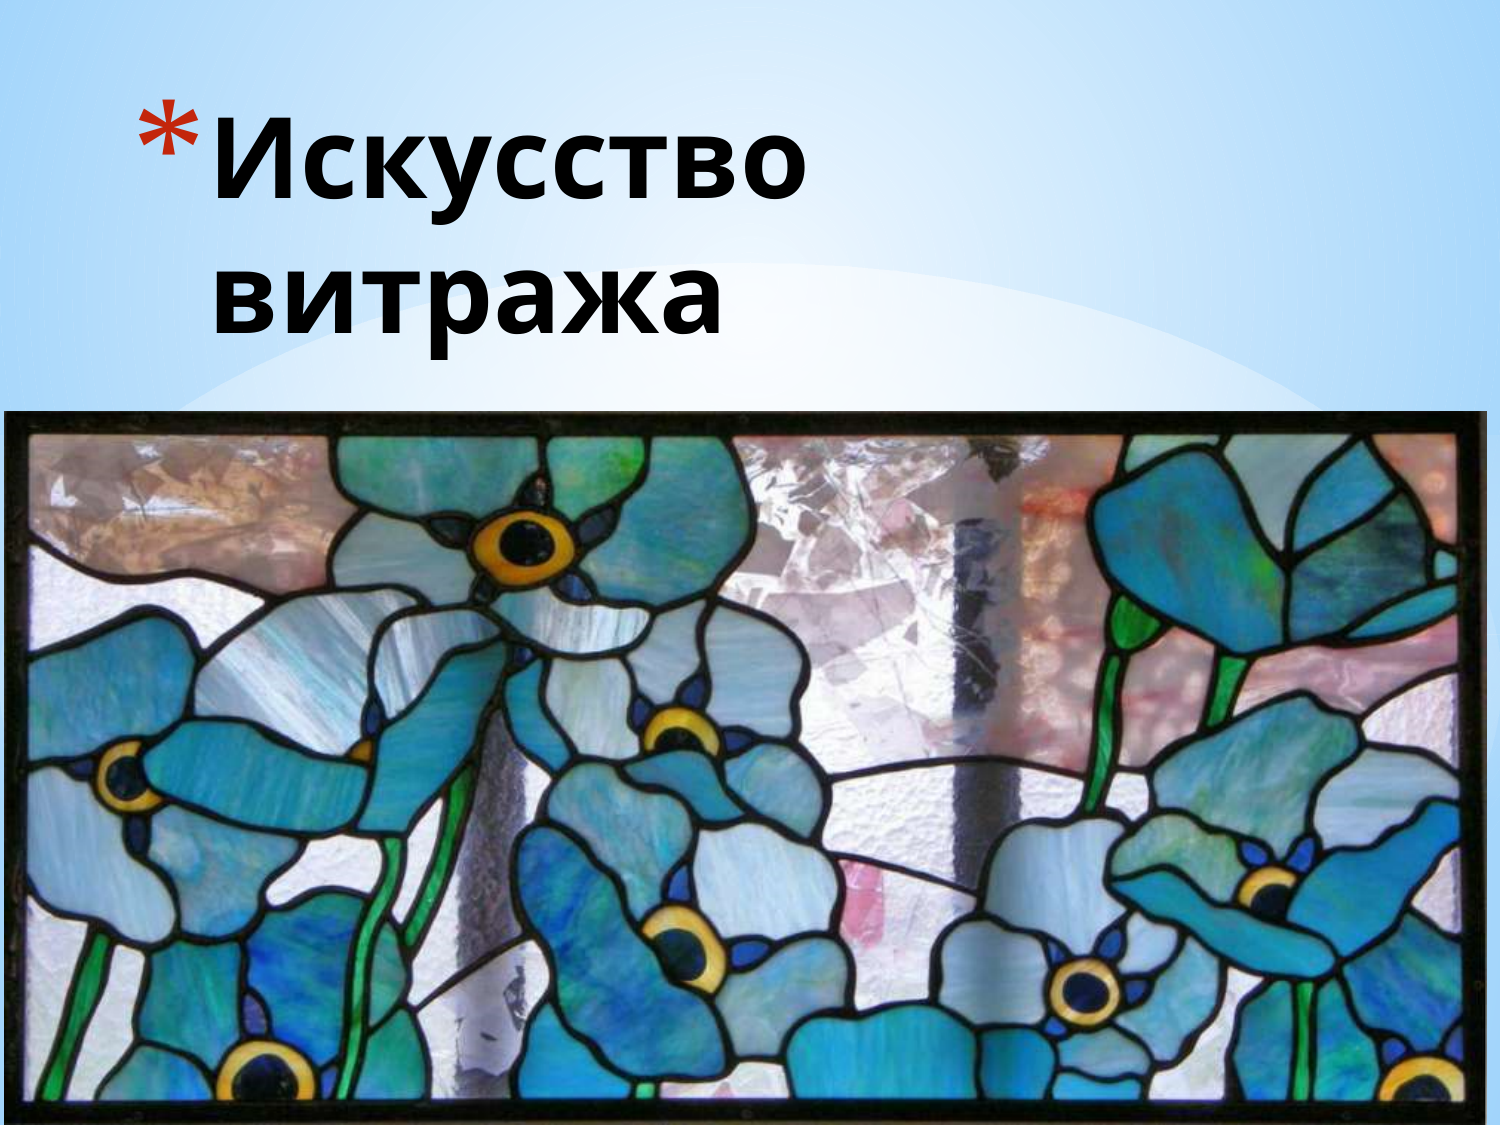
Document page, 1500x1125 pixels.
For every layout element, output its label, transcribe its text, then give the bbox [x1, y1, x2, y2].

picture [4, 411, 1487, 1125]
title Искусство витража [88, 78, 1364, 320]
